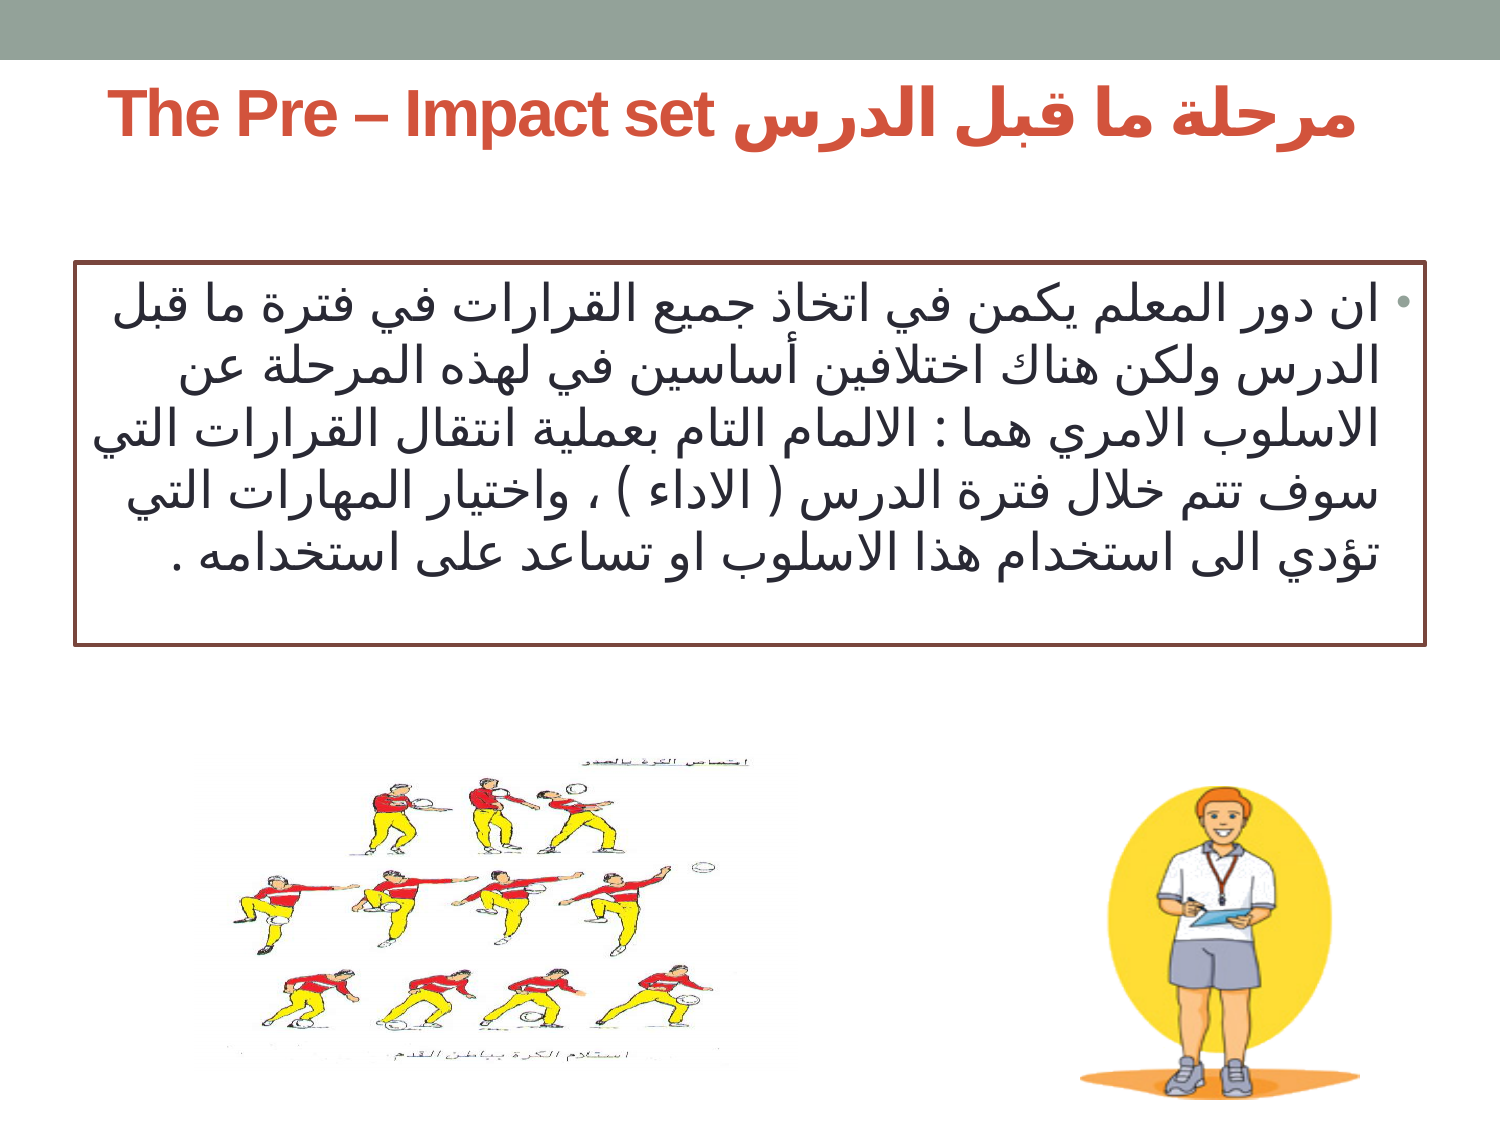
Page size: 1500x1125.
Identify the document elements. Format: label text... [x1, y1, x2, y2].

title مرحلة ما قبل الدرس The Pre – Impact set [75, 0, 1425, 220]
picture [194, 751, 798, 1071]
list ان دور المعلم يكمن في اتخاذ جميع القرارات في فترة ما قبل الدرس ولكن هناك اختلافين أساسين في لهذه المرحلة عن الاسلوب الامري هما : الالمام التام بعملية انتقال القرارات التي سوف تتم خلال فترة الدرس ( الاداء ) ، واختيار المهارات التي تؤدي الى استخدام هذا الاسلوب او تساعد على استخدامه . [73, 260, 1427, 647]
picture [1080, 786, 1361, 1101]
